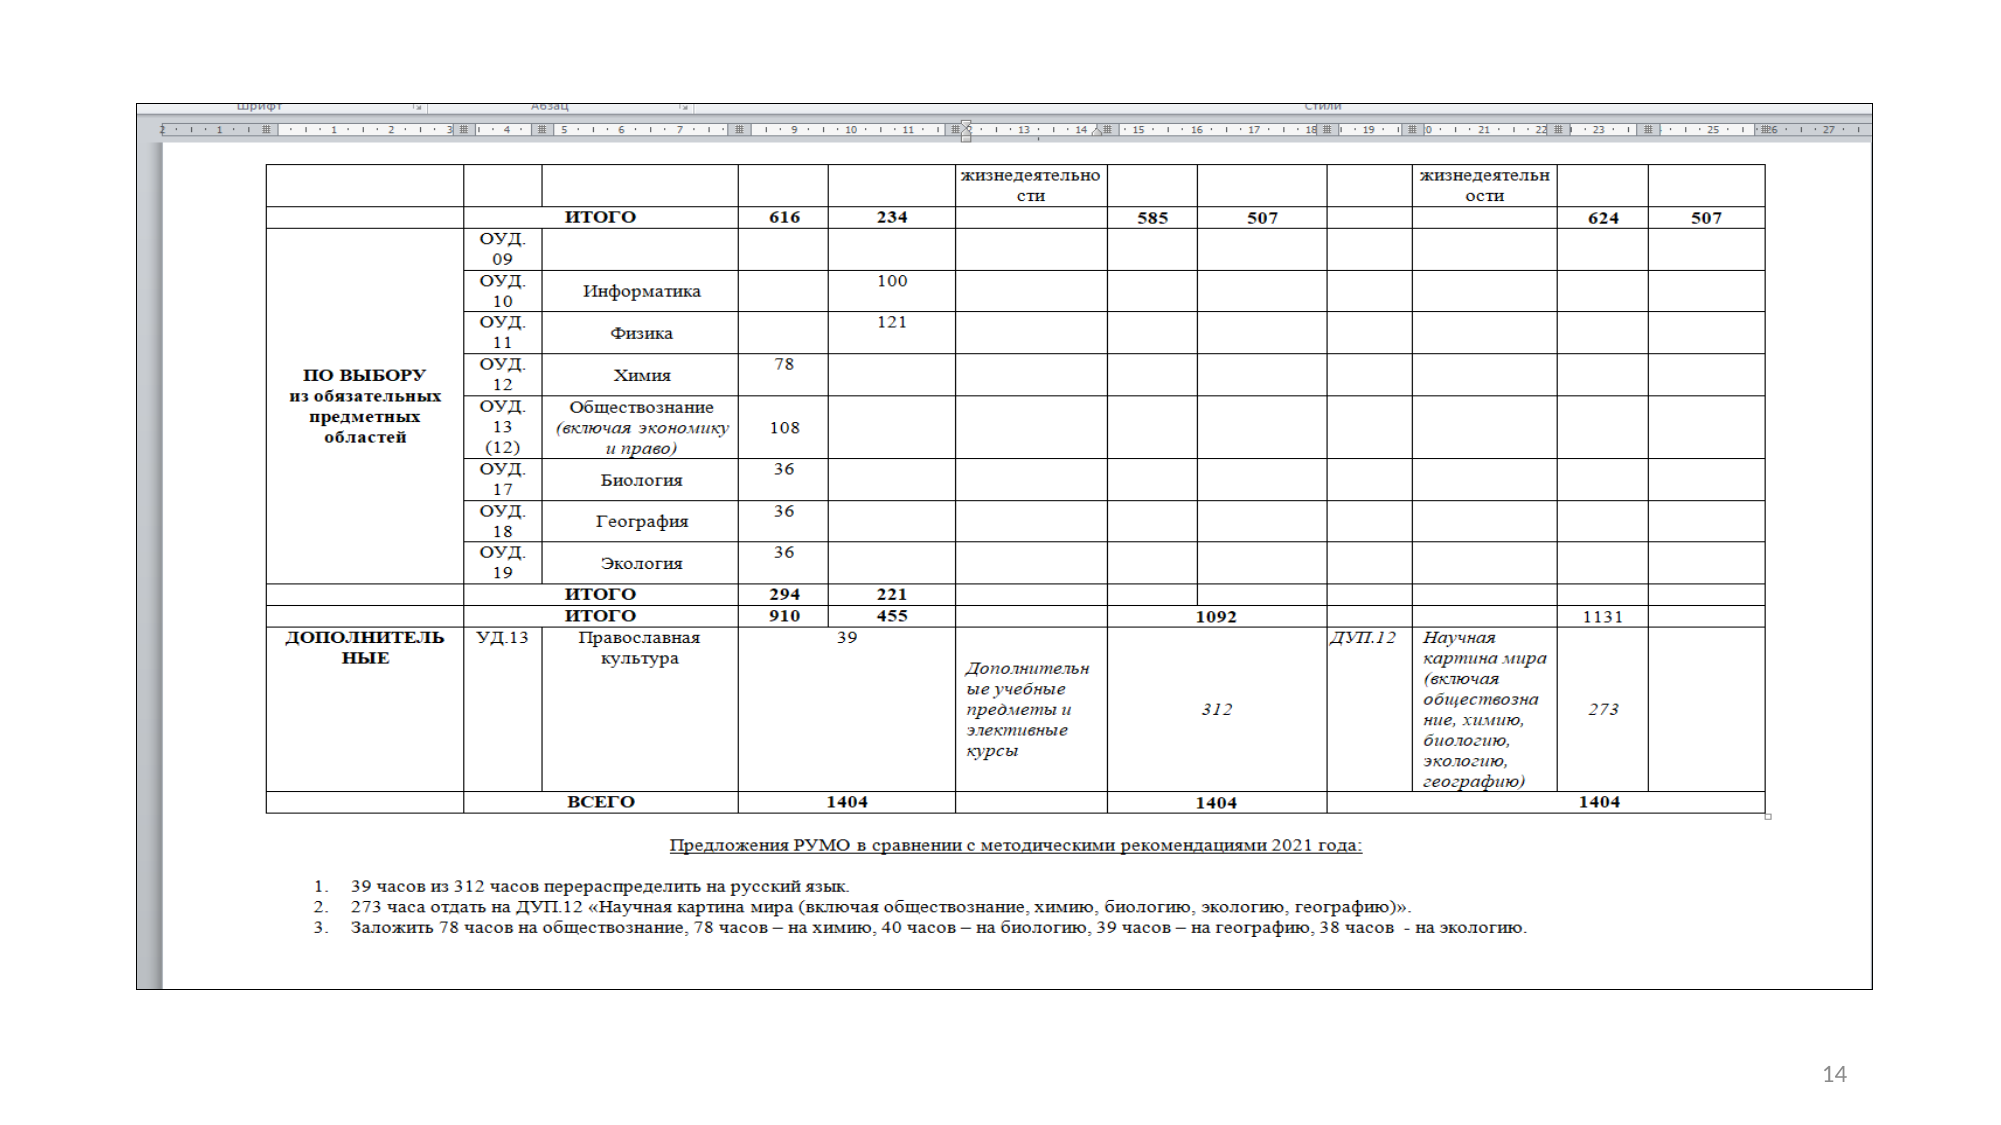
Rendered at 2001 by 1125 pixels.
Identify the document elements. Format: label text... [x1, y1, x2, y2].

slide_number 14 [1412, 1042, 1863, 1103]
picture [136, 103, 1873, 990]
